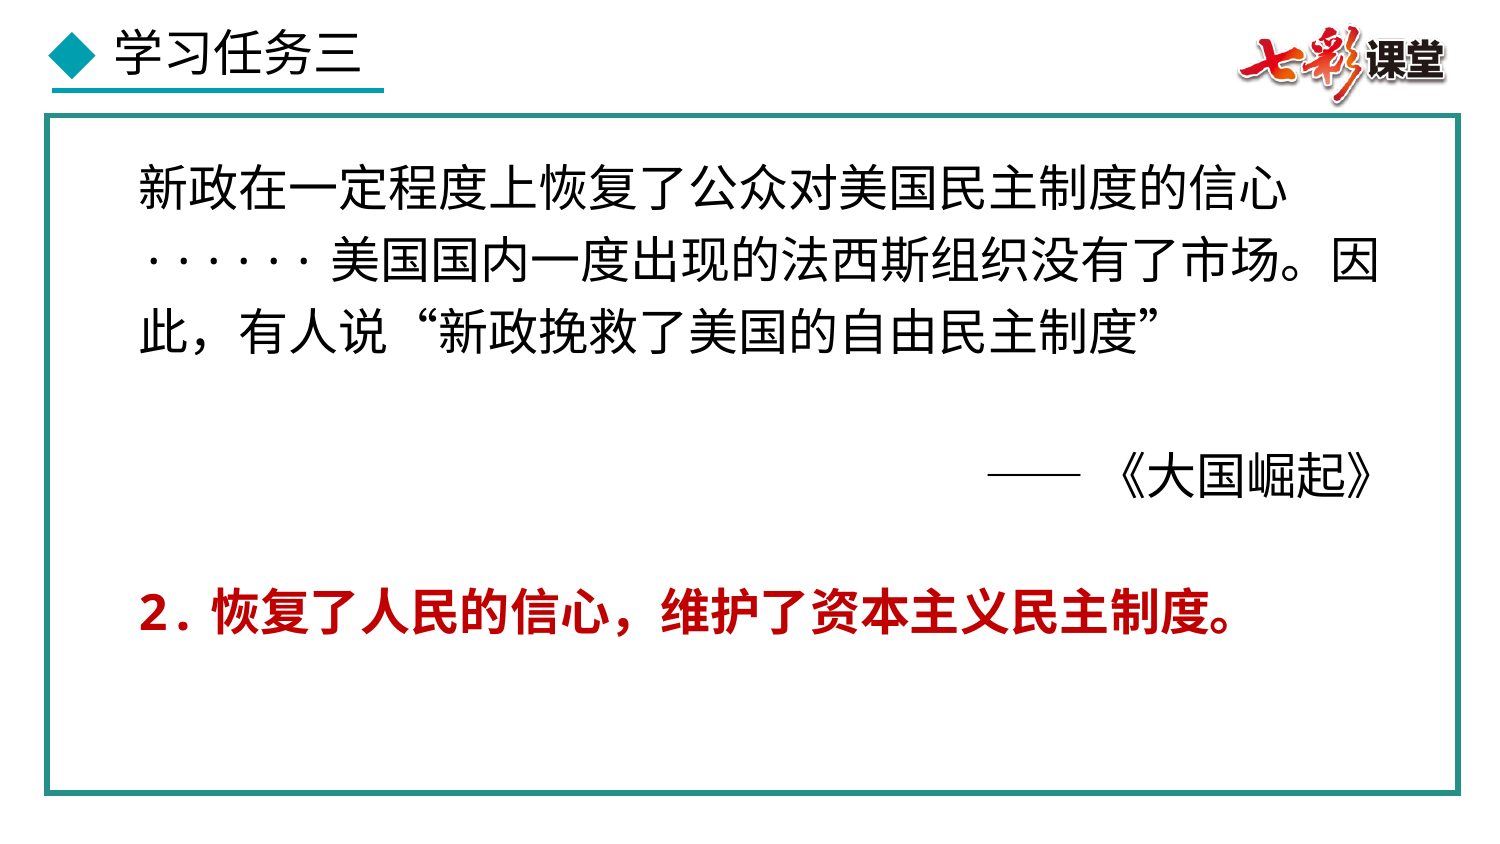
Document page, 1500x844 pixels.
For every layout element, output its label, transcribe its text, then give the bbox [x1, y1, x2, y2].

text_box 2.恢复了人民的信心，维护了资本主义民主制度。 [123, 572, 1293, 648]
text_box 新政在一定程度上恢复了公众对美国民主制度的信心······美国国内一度出现的法西斯组织没有了市场。因此，有人说“新政挽救了美国的自由民主制度” ——《大国崛起》 [123, 136, 1412, 512]
picture [1234, 20, 1451, 108]
